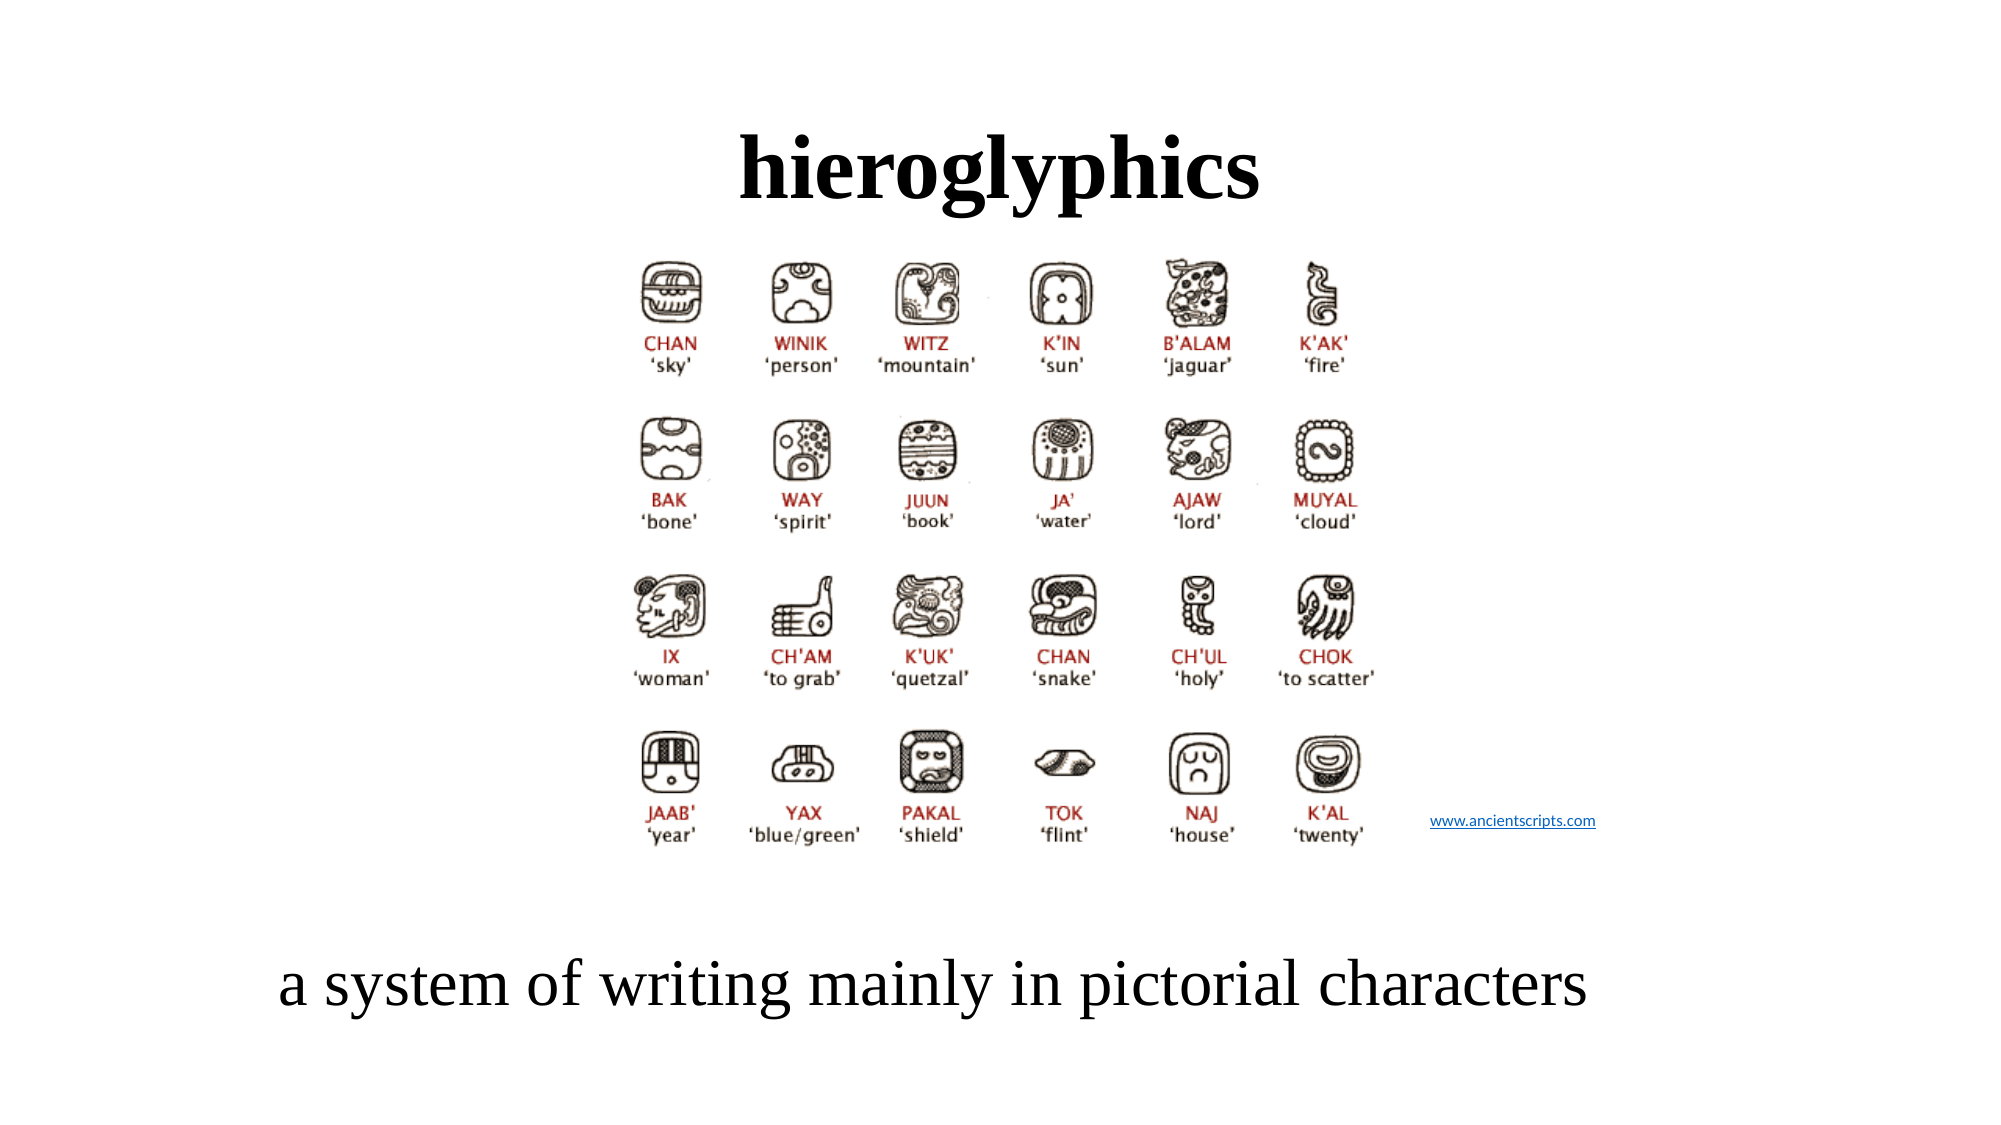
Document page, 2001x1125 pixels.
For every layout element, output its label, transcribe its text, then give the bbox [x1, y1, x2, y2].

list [631, 255, 1382, 850]
text_box www.ancientscripts.com [1415, 802, 1748, 838]
text_box a system of writing mainly in pictorial characters [111, 931, 1758, 1027]
title hieroglyphics [137, 59, 1863, 278]
